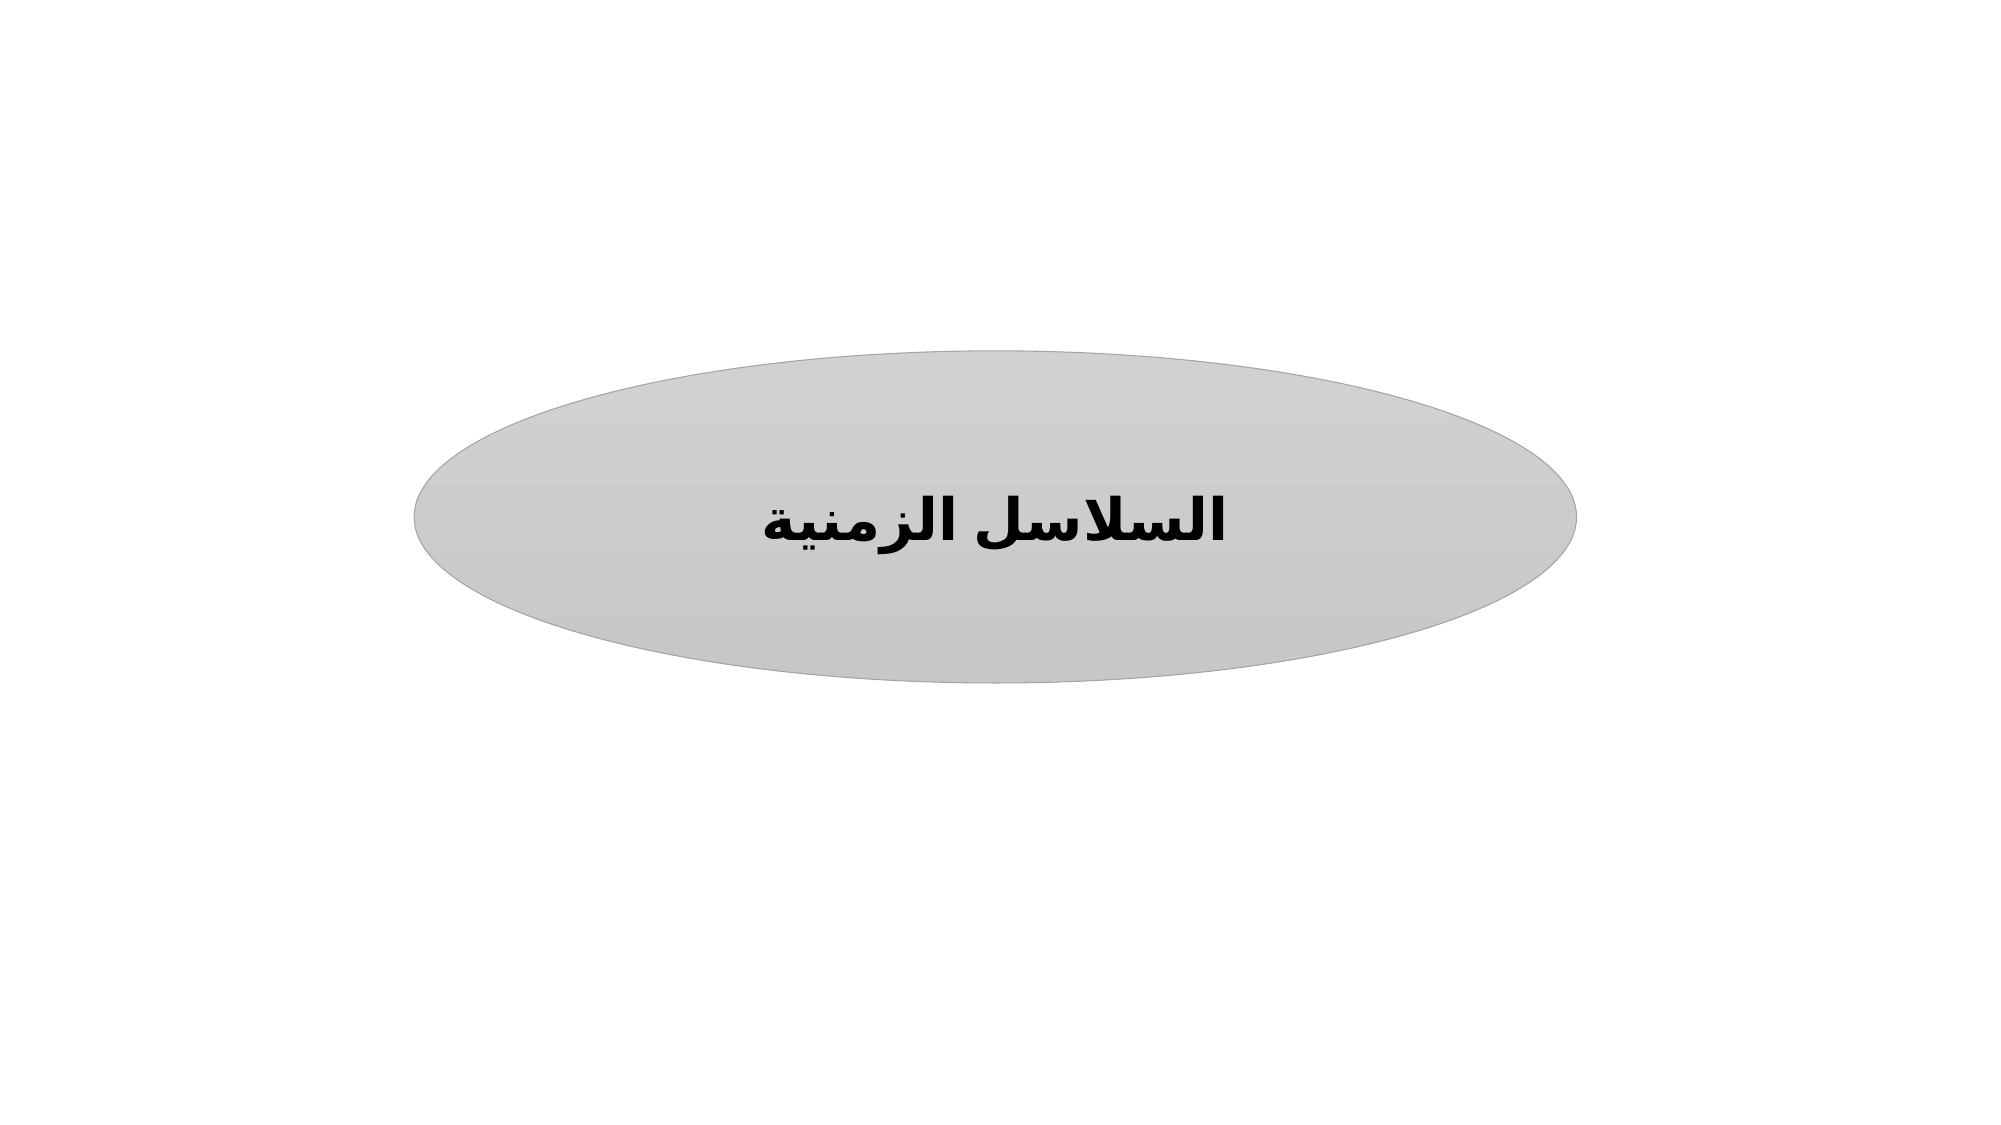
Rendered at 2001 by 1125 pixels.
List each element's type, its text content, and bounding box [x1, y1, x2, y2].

text_box السلاسل الزمنية [413, 350, 1578, 684]
